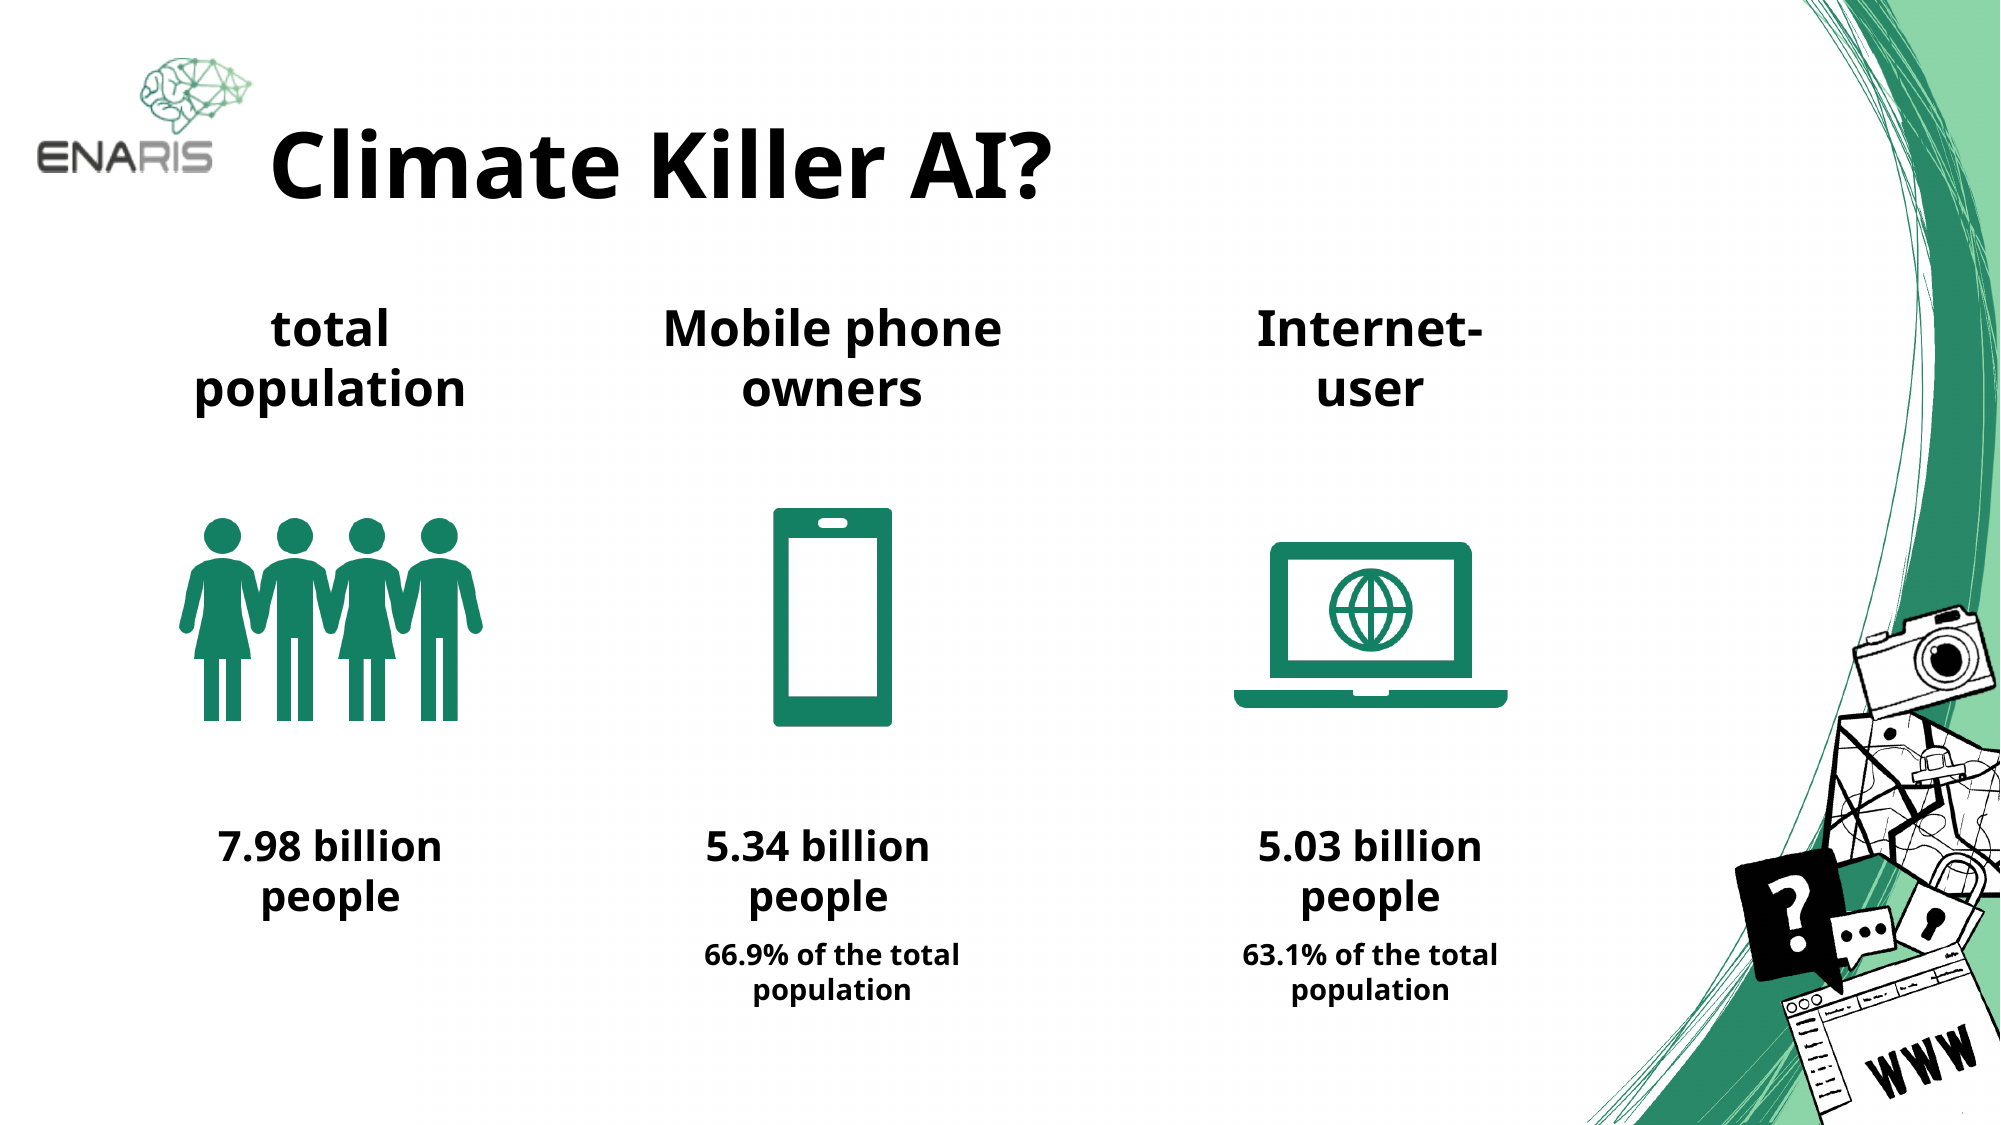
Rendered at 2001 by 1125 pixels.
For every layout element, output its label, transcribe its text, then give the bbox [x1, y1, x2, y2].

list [157, 445, 504, 793]
text_box total population [124, 289, 537, 424]
title Climate Killer AI? [253, 59, 1863, 278]
text_box 7.98 billion people [157, 812, 504, 928]
picture [408, 0, 2000, 1125]
text_box Internet- user [1175, 289, 1567, 424]
text_box 66.9% of the total population [650, 928, 1014, 1014]
picture [37, 58, 254, 173]
text_box 5.03 billion people [1189, 812, 1553, 928]
text_box 63.1% of the total population [1189, 928, 1553, 1014]
text_box Mobile phone owners [636, 289, 1028, 424]
text_box 5.34 billion people [636, 812, 1000, 928]
